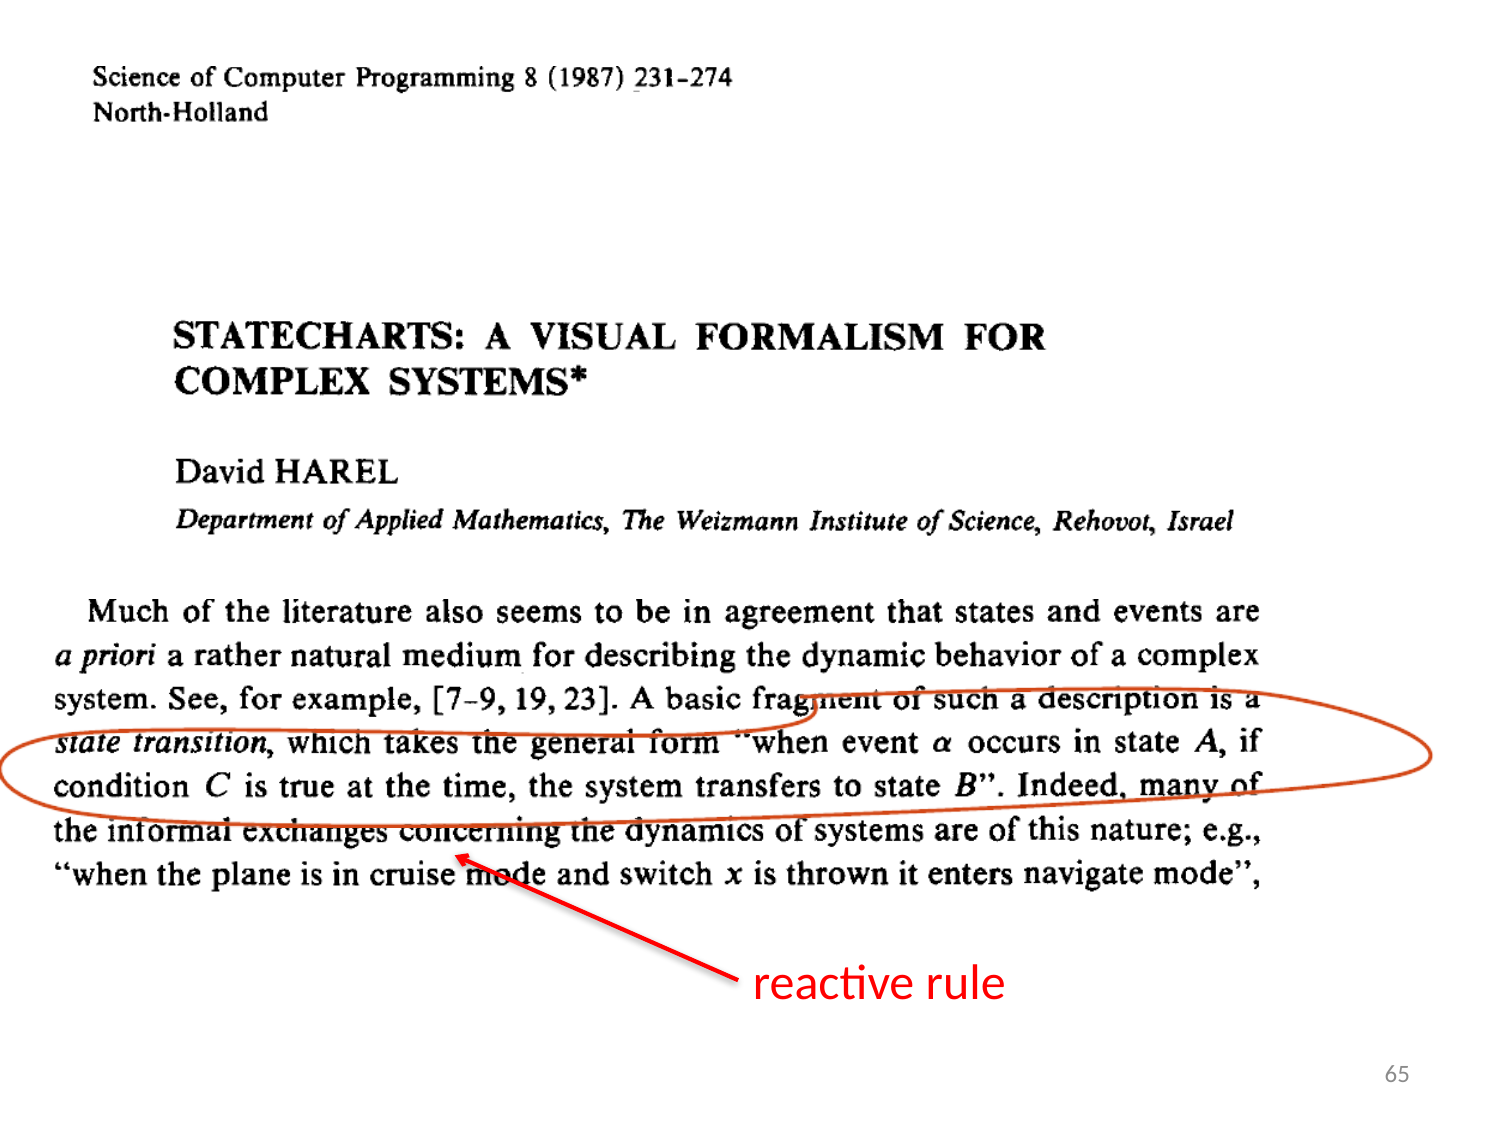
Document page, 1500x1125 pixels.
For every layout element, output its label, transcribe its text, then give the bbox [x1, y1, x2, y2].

text_box reactive rule [738, 942, 1223, 1018]
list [41, 66, 1298, 569]
picture [0, 599, 1500, 894]
slide_number 65 [1074, 1042, 1425, 1103]
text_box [454, 855, 739, 981]
